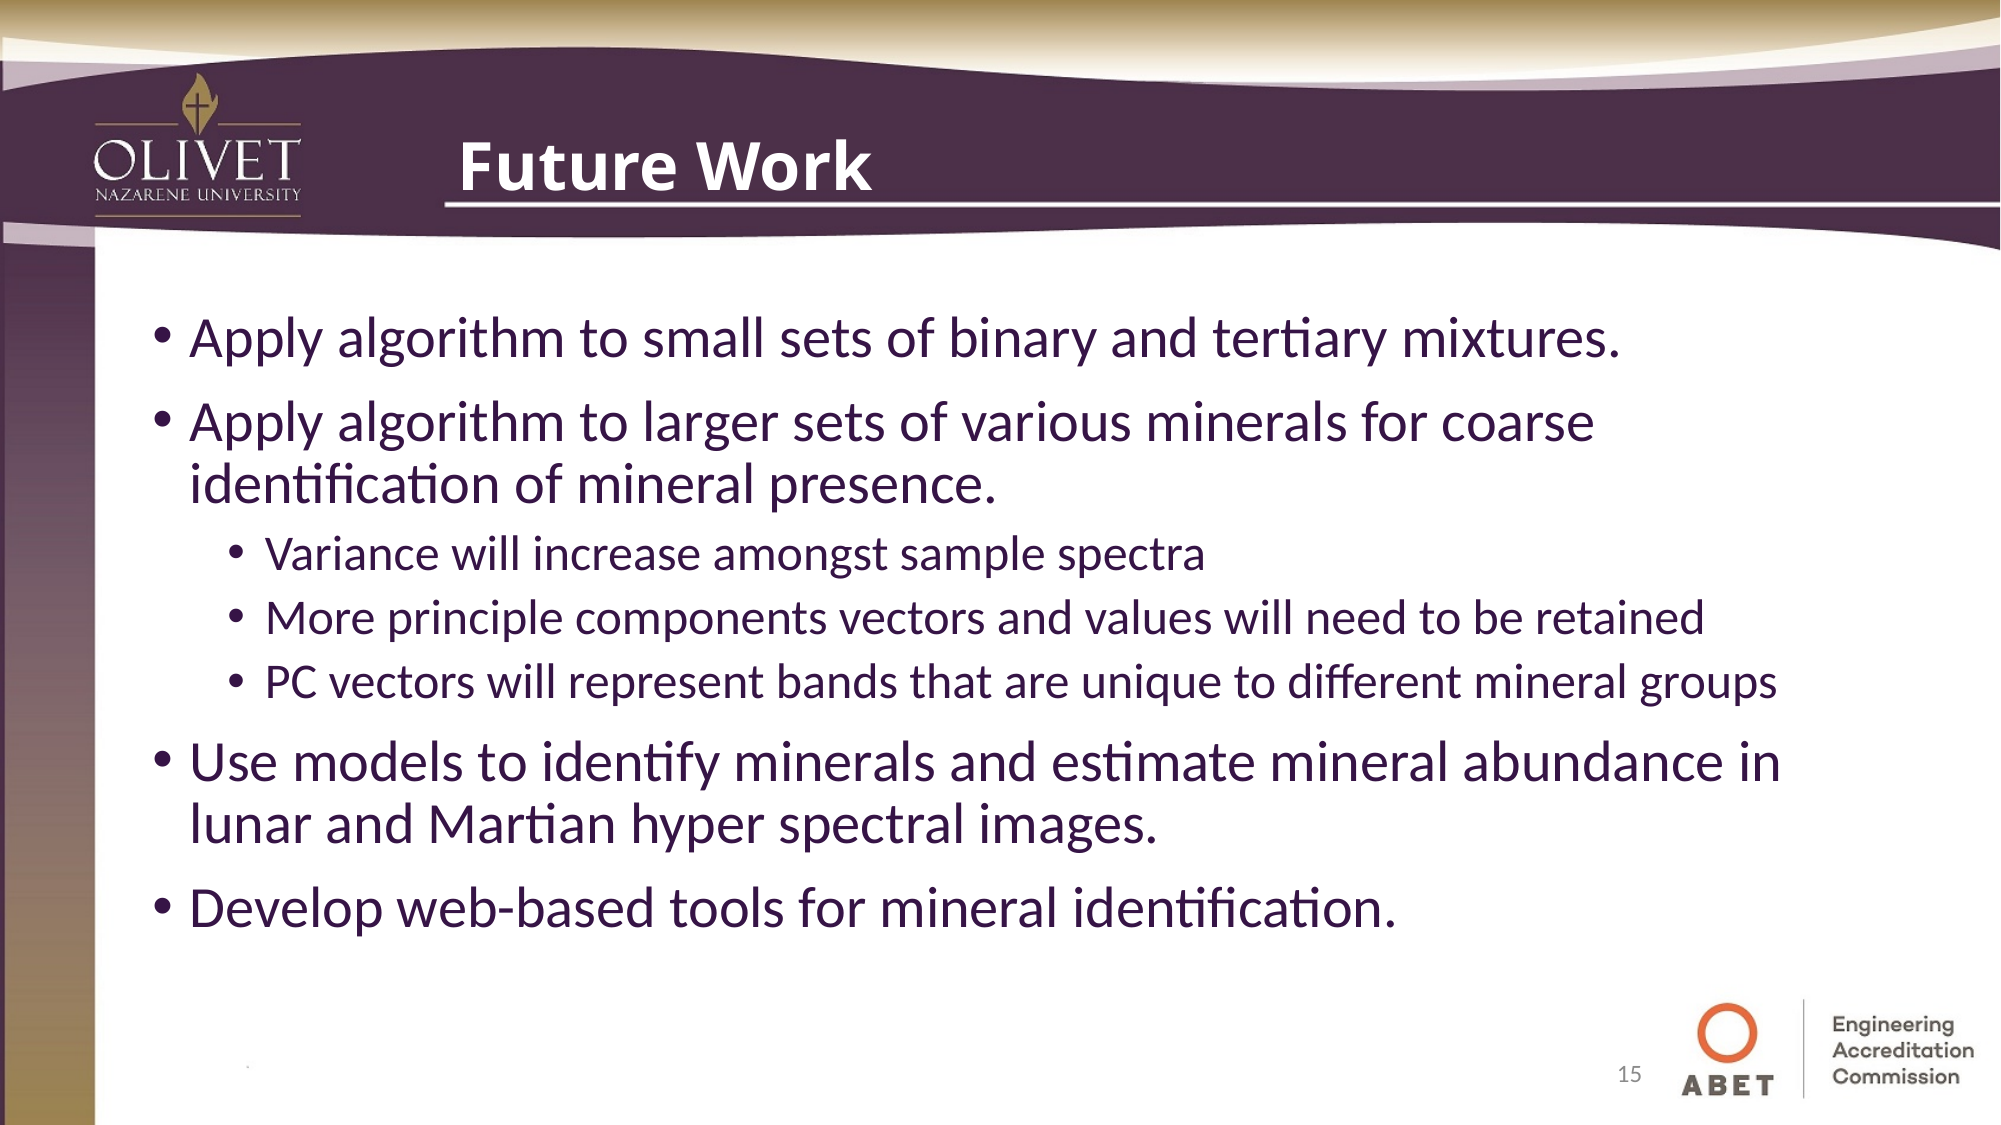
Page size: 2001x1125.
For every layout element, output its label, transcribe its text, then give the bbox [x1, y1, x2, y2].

slide_number 15 [1412, 1042, 1658, 1103]
picture [0, 0, 2001, 1125]
title Future Work [442, 59, 1863, 278]
list Apply algorithm to small sets of binary and tertiary mixtures. Apply algorithm to larger sets of various minerals for coarse identification of mineral presence. Variance will increase amongst sample spectra More principle components vectors and values will need to be retained PC vectors will represent bands that are unique to different mineral groups Use models to identify minerals and estimate mineral abundance in lunar and Martian hyper spectral images. Develop web-based tools for mineral identification. [137, 299, 1863, 1014]
